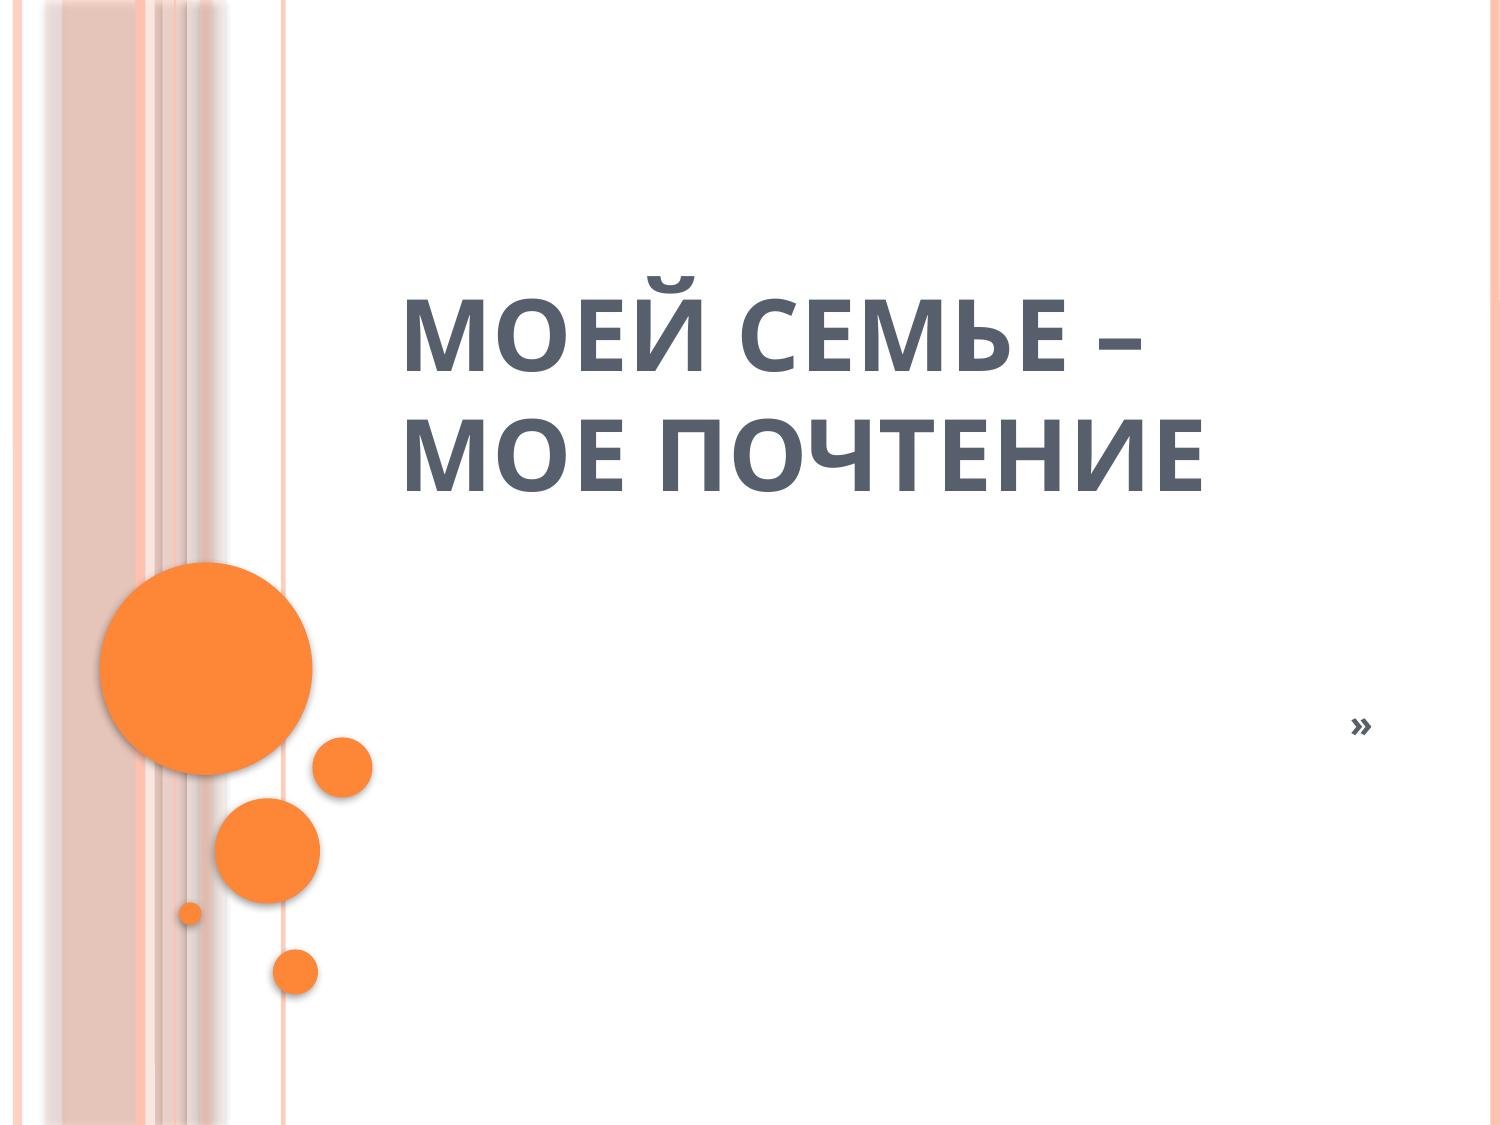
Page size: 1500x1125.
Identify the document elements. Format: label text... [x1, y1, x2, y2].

title Моей семье – мое почтение [383, 208, 1397, 519]
subtitle » [537, 692, 1388, 1046]
